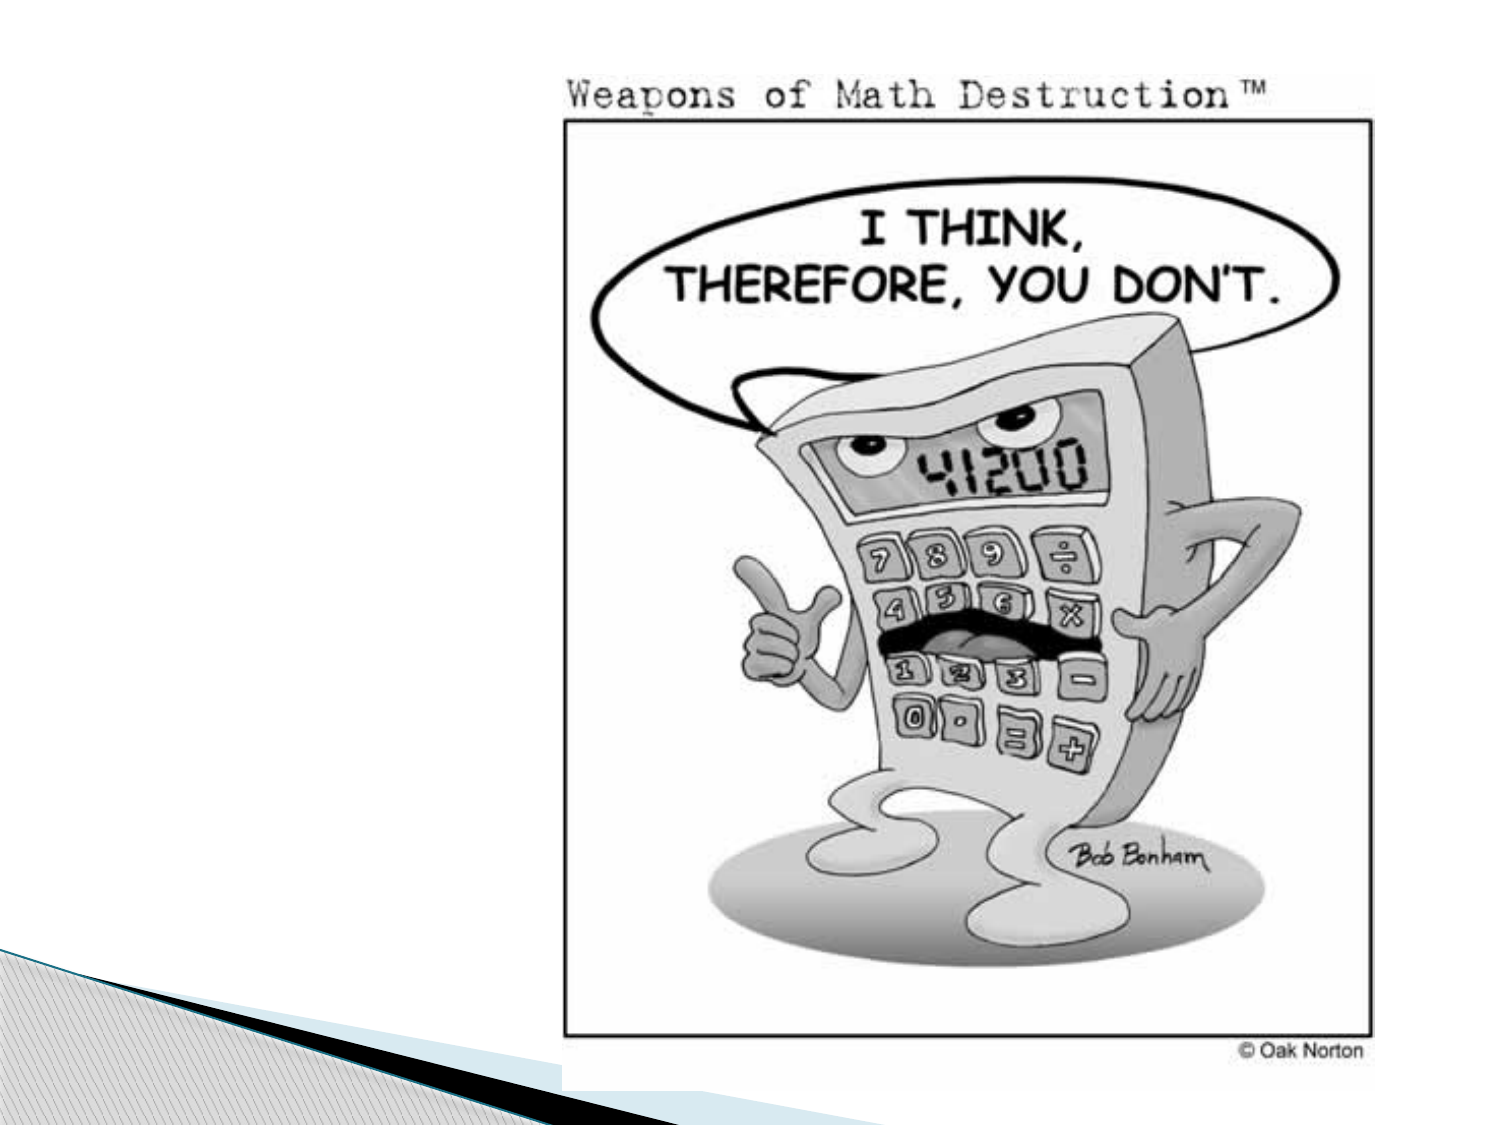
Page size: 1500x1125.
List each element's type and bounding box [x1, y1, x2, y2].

list [562, 74, 1376, 1091]
